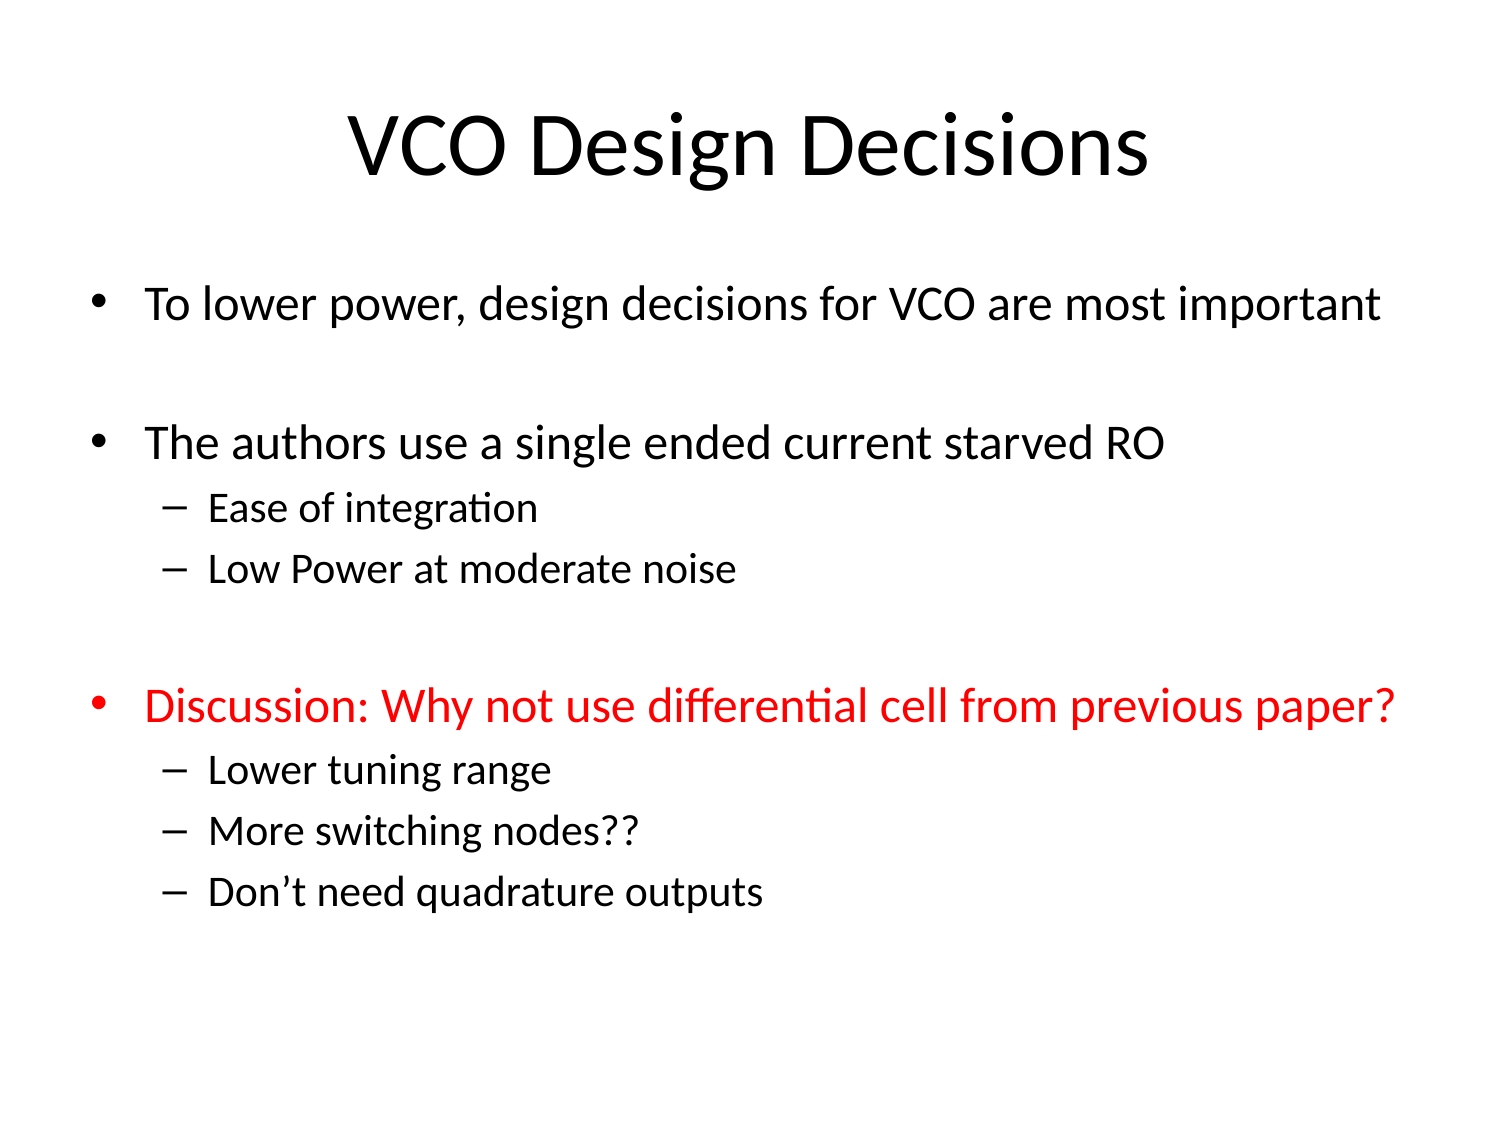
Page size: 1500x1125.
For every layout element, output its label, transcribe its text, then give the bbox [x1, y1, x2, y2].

title VCO Design Decisions [75, 45, 1425, 233]
list To lower power, design decisions for VCO are most important The authors use a single ended current starved RO Ease of integration Low Power at moderate noise Discussion: Why not use differential cell from previous paper? Lower tuning range More switching nodes?? Don’t need quadrature outputs [75, 262, 1425, 1005]
